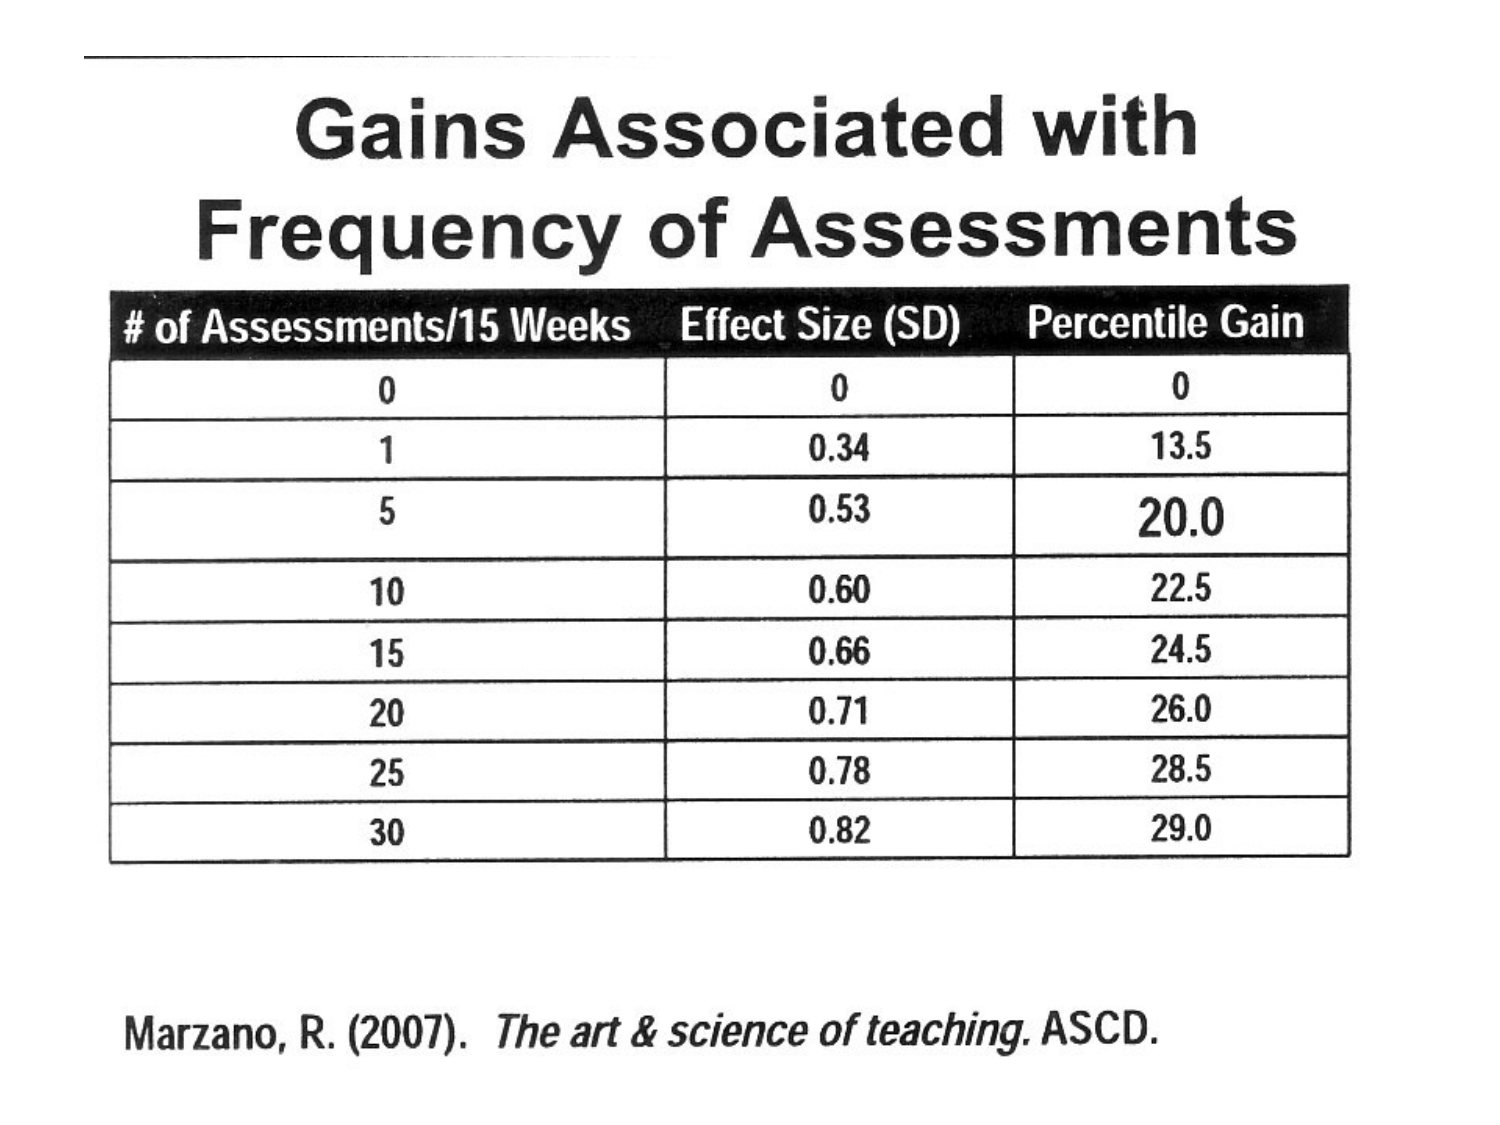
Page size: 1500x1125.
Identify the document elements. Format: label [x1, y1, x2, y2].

picture [84, 56, 1416, 1069]
